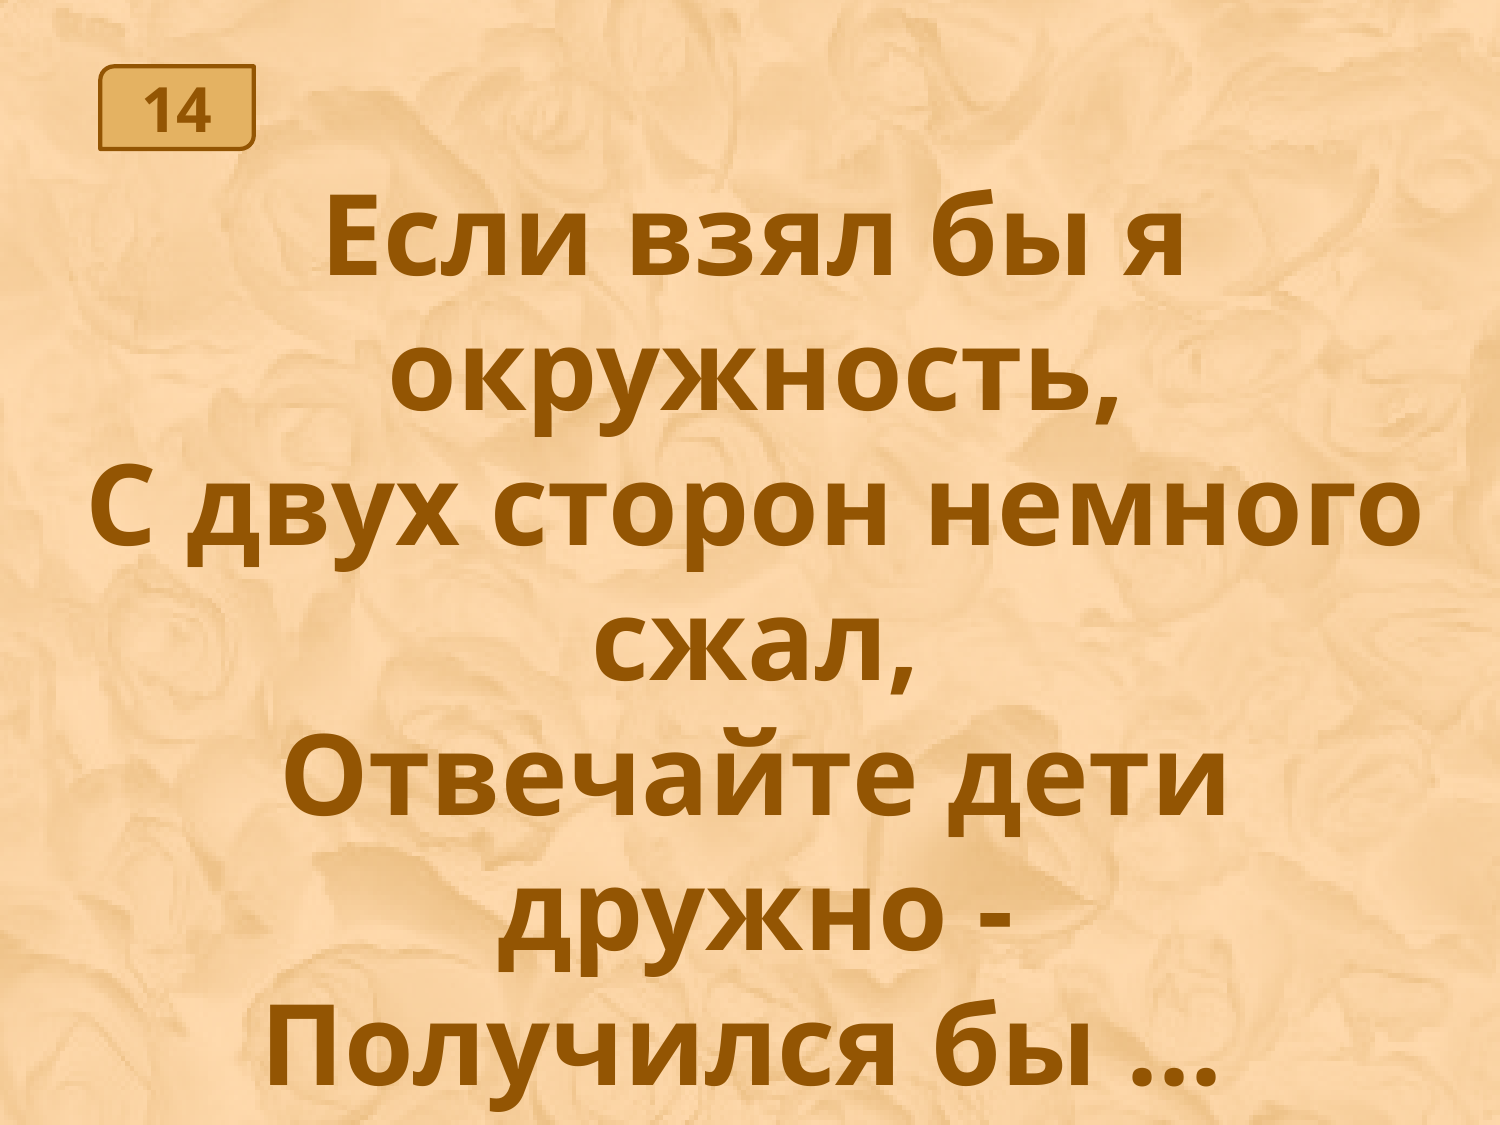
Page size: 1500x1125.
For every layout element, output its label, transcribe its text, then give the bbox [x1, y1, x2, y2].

text_box 14 [98, 64, 256, 152]
text_box Если взял бы я окружность, С двух сторон немного сжал, Отвечайте дети дружно - Получился бы ... [41, 155, 1471, 1116]
